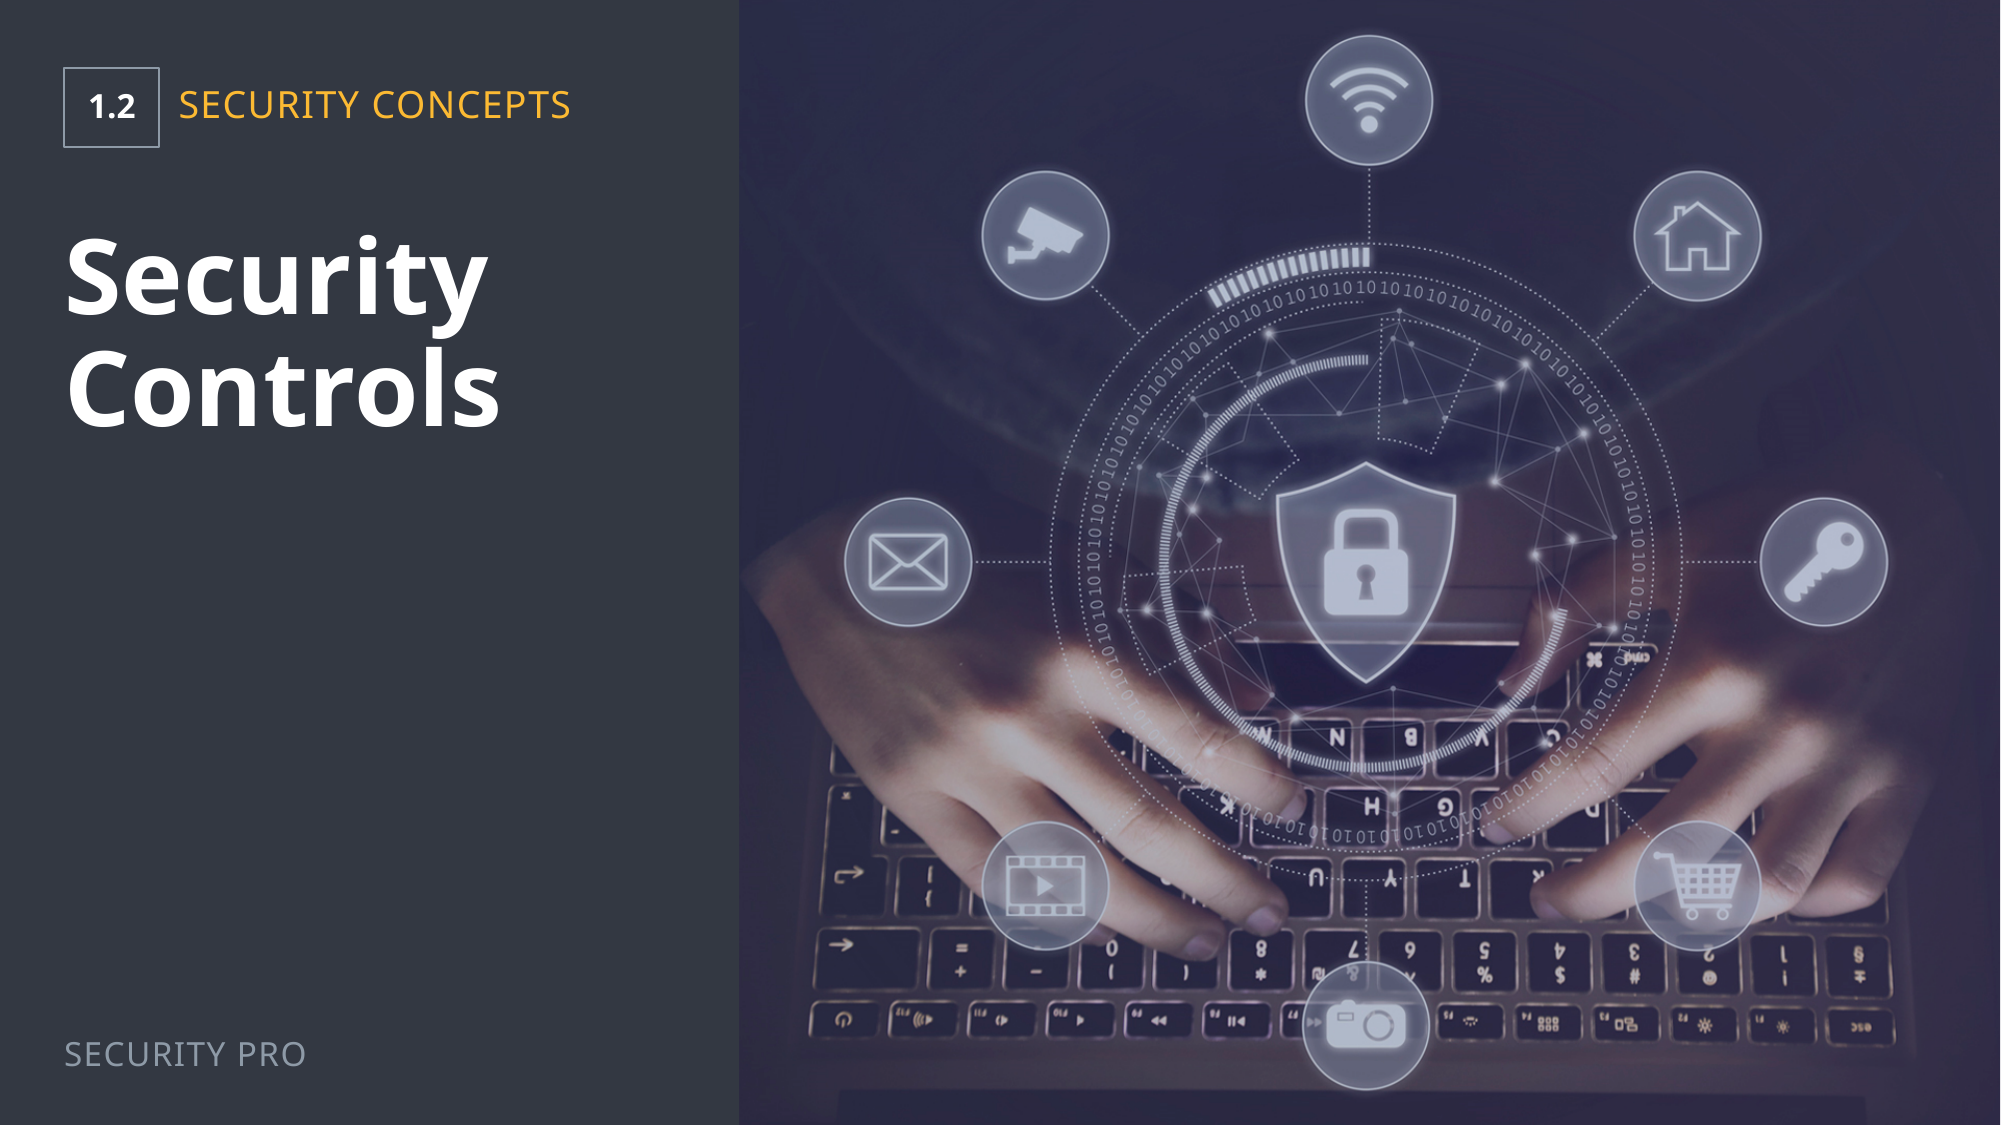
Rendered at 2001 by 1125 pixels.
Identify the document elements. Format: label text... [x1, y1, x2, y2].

list Security Pro [64, 1032, 666, 1079]
list Security Concepts [178, 69, 666, 147]
title Security Controls [64, 224, 666, 901]
picture [740, 0, 2001, 1125]
list 1.2 [63, 67, 160, 148]
